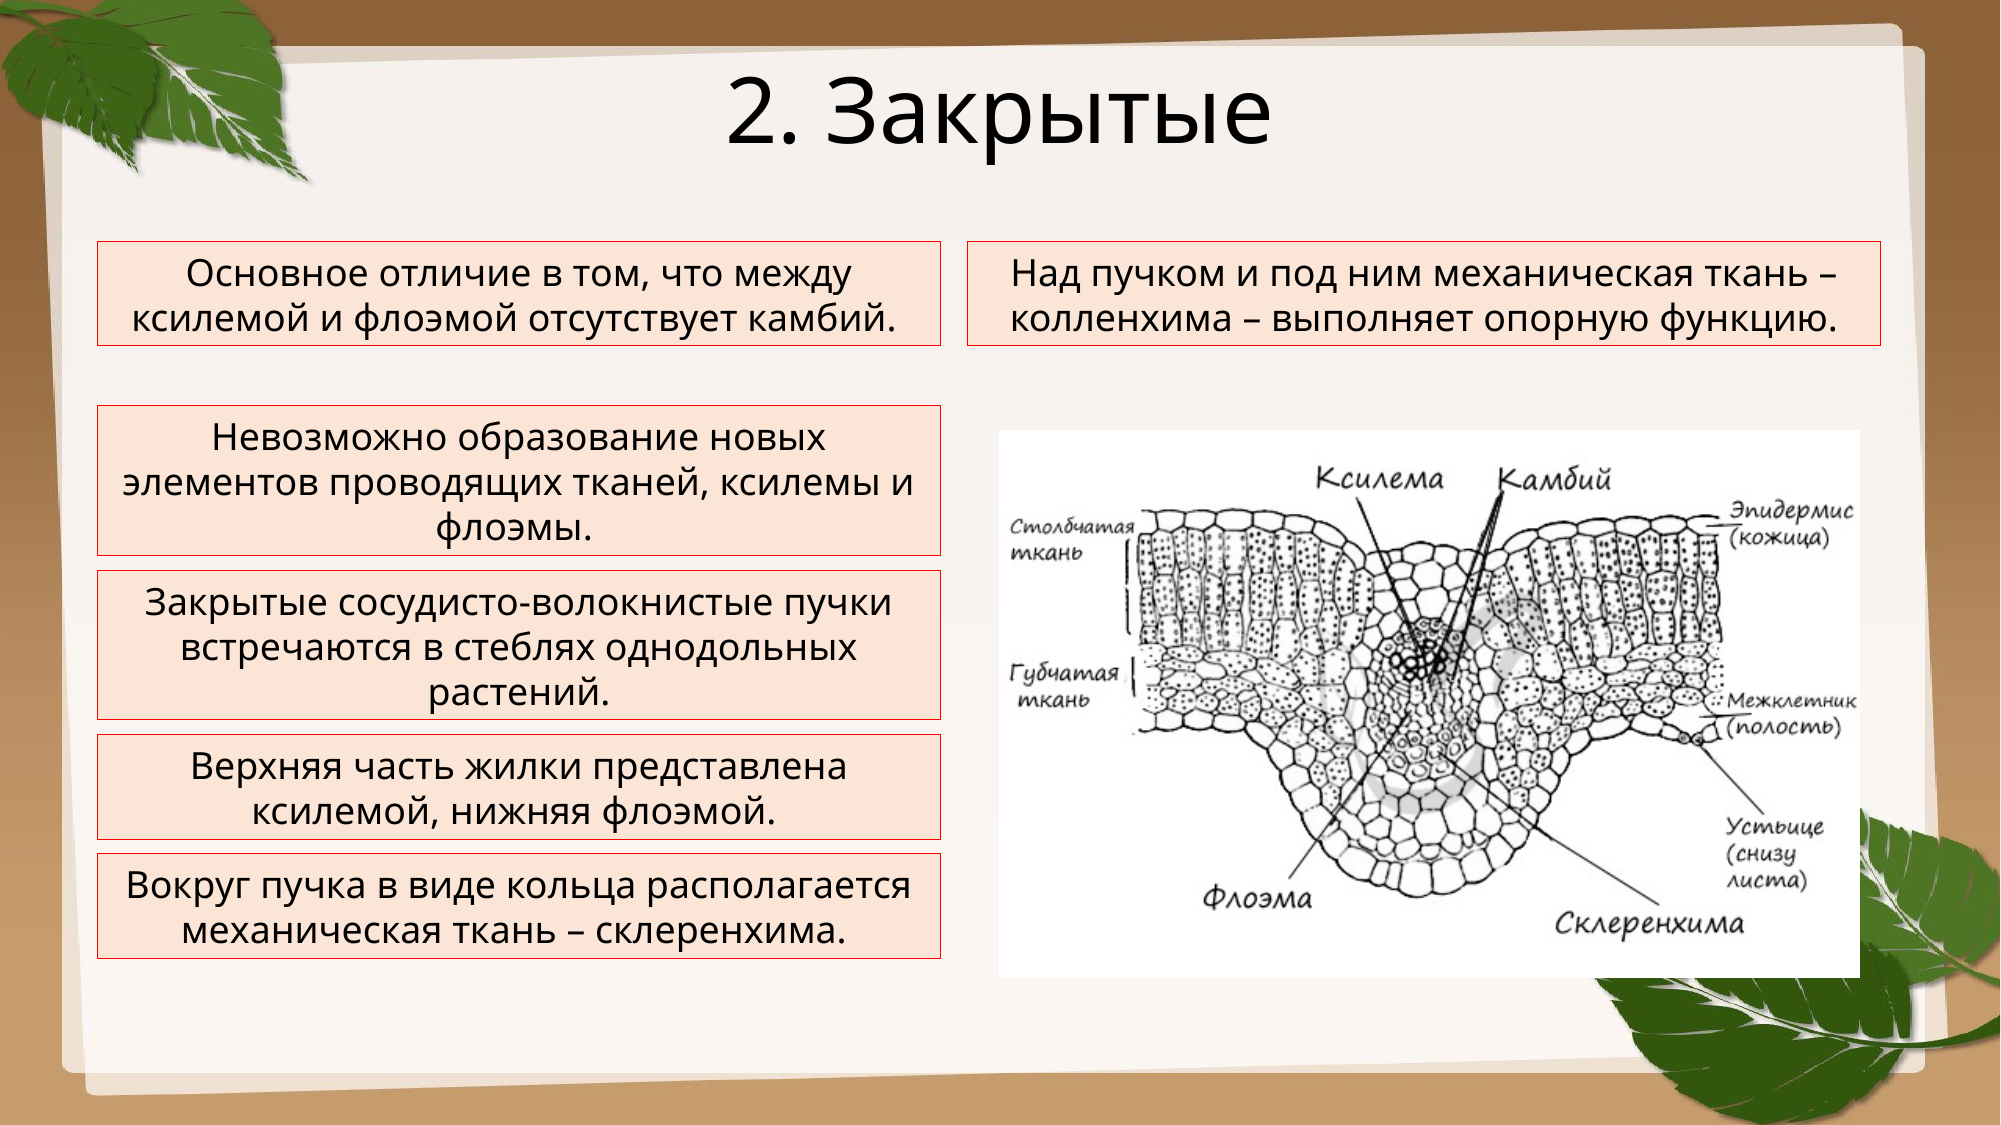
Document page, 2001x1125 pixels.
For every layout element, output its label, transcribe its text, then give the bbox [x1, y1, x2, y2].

text_box Основное отличие в том, что между ксилемой и флоэмой отсутствует камбий. [97, 241, 941, 346]
text_box Верхняя часть жилки представлена ксилемой, нижняя флоэмой. [97, 734, 941, 840]
text_box Вокруг пучка в виде кольца располагается механическая ткань – склеренхима. [97, 853, 941, 959]
text_box Над пучком и под ним механическая ткань – колленхима – выполняет опорную функцию. [967, 241, 1881, 346]
title 2. Закрытые [137, 59, 1863, 278]
picture [0, 0, 2001, 1125]
text_box Закрытые сосудисто-волокнистые пучки встречаются в стеблях однодольных растений. [97, 570, 941, 720]
text_box Невозможно образование новых элементов проводящих тканей, ксилемы и флоэмы. [97, 405, 941, 556]
